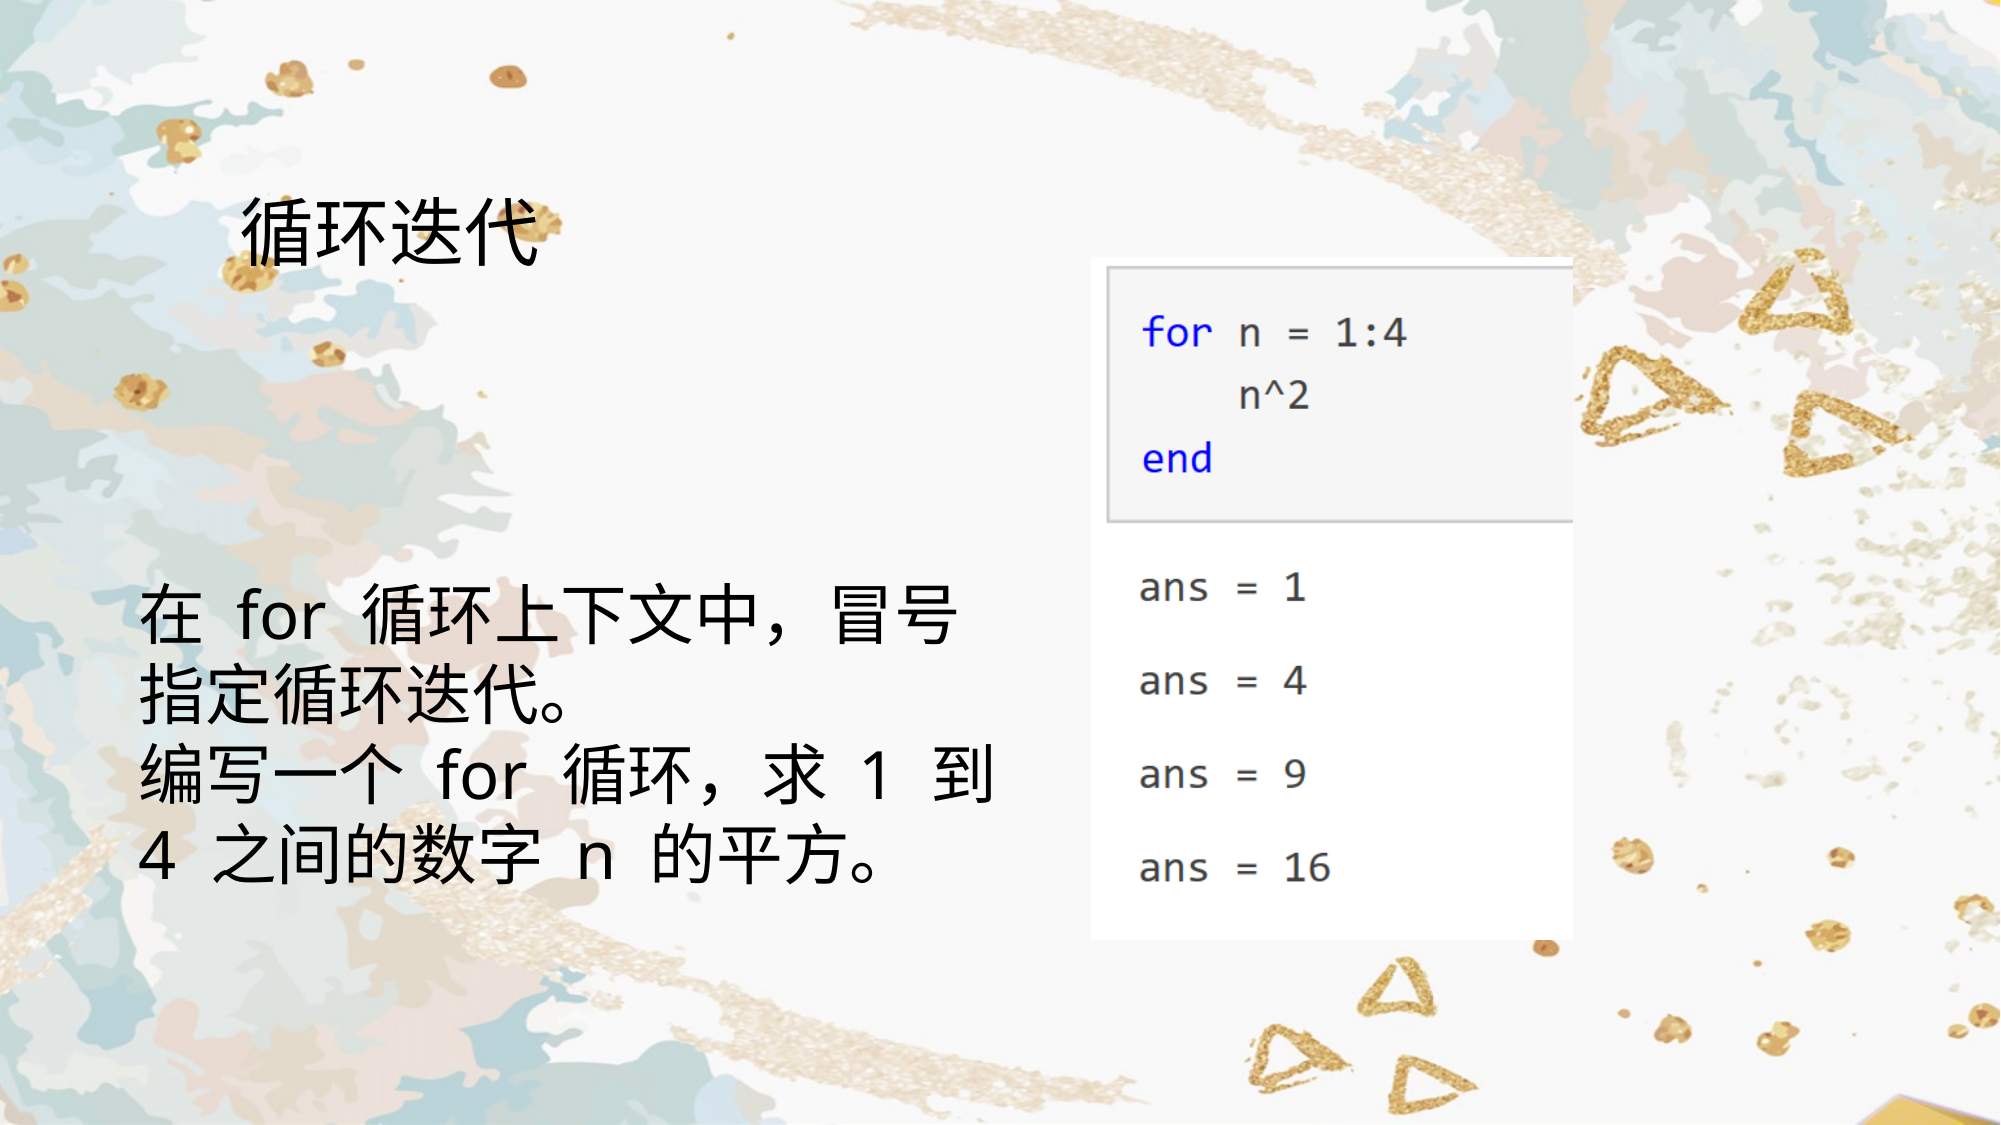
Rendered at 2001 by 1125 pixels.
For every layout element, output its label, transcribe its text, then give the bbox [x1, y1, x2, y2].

text_box 循环迭代 [224, 178, 650, 284]
text_box 在 for 循环上下文中，冒号指定循环迭代。 编写一个 for 循环，求 1 到 4 之间的数字 n 的平方。 [124, 520, 1031, 901]
picture [0, 0, 2001, 1125]
